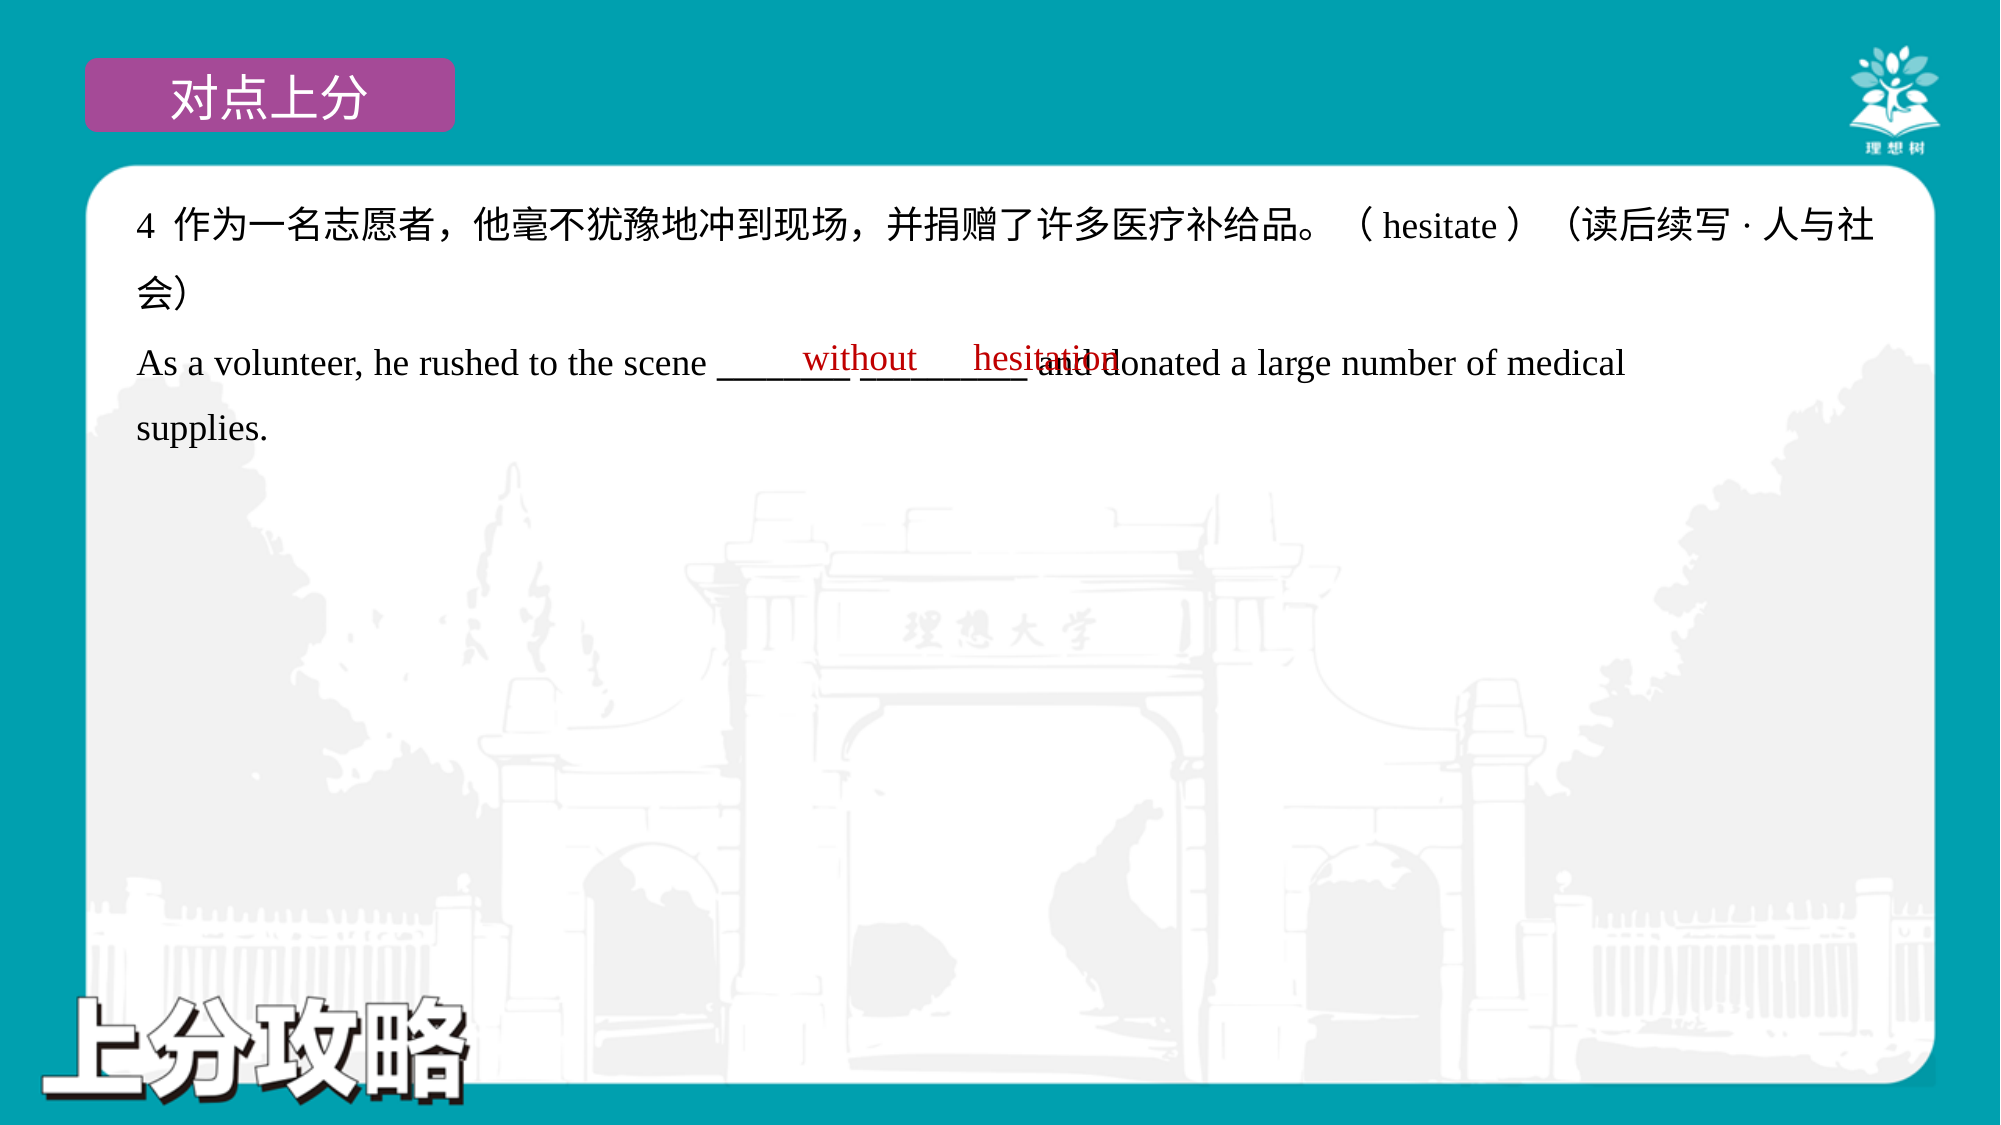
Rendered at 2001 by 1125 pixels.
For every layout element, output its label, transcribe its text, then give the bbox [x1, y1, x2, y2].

text_box hesitation [959, 309, 1133, 371]
picture [0, 0, 2000, 1125]
text_box 4 作为一名志愿者，他毫不犹豫地冲到现场，并捐赠了许多医疗补给品。（hesitate）（读后续写·人与社 会） As a volunteer, he rushed to the scene ________ __________ and donated a large number of medical supplies. [136, 177, 1865, 442]
text_box without [789, 309, 931, 371]
